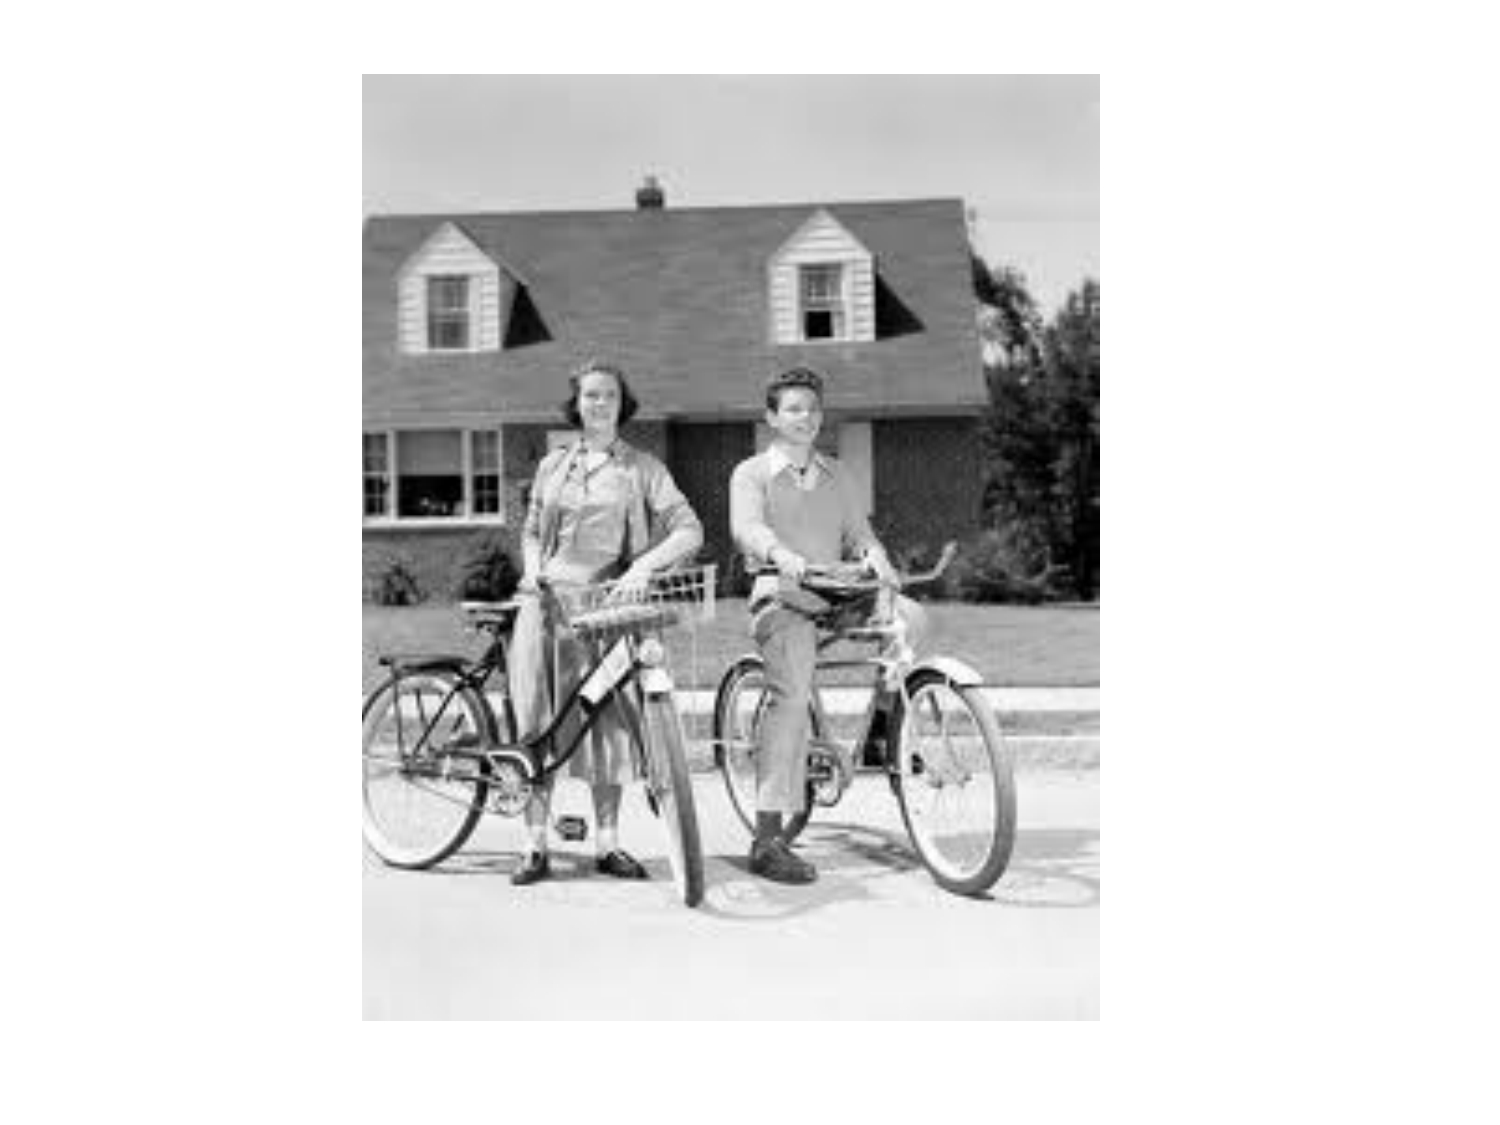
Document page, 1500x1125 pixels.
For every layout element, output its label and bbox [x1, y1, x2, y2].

list [362, 74, 1100, 1021]
